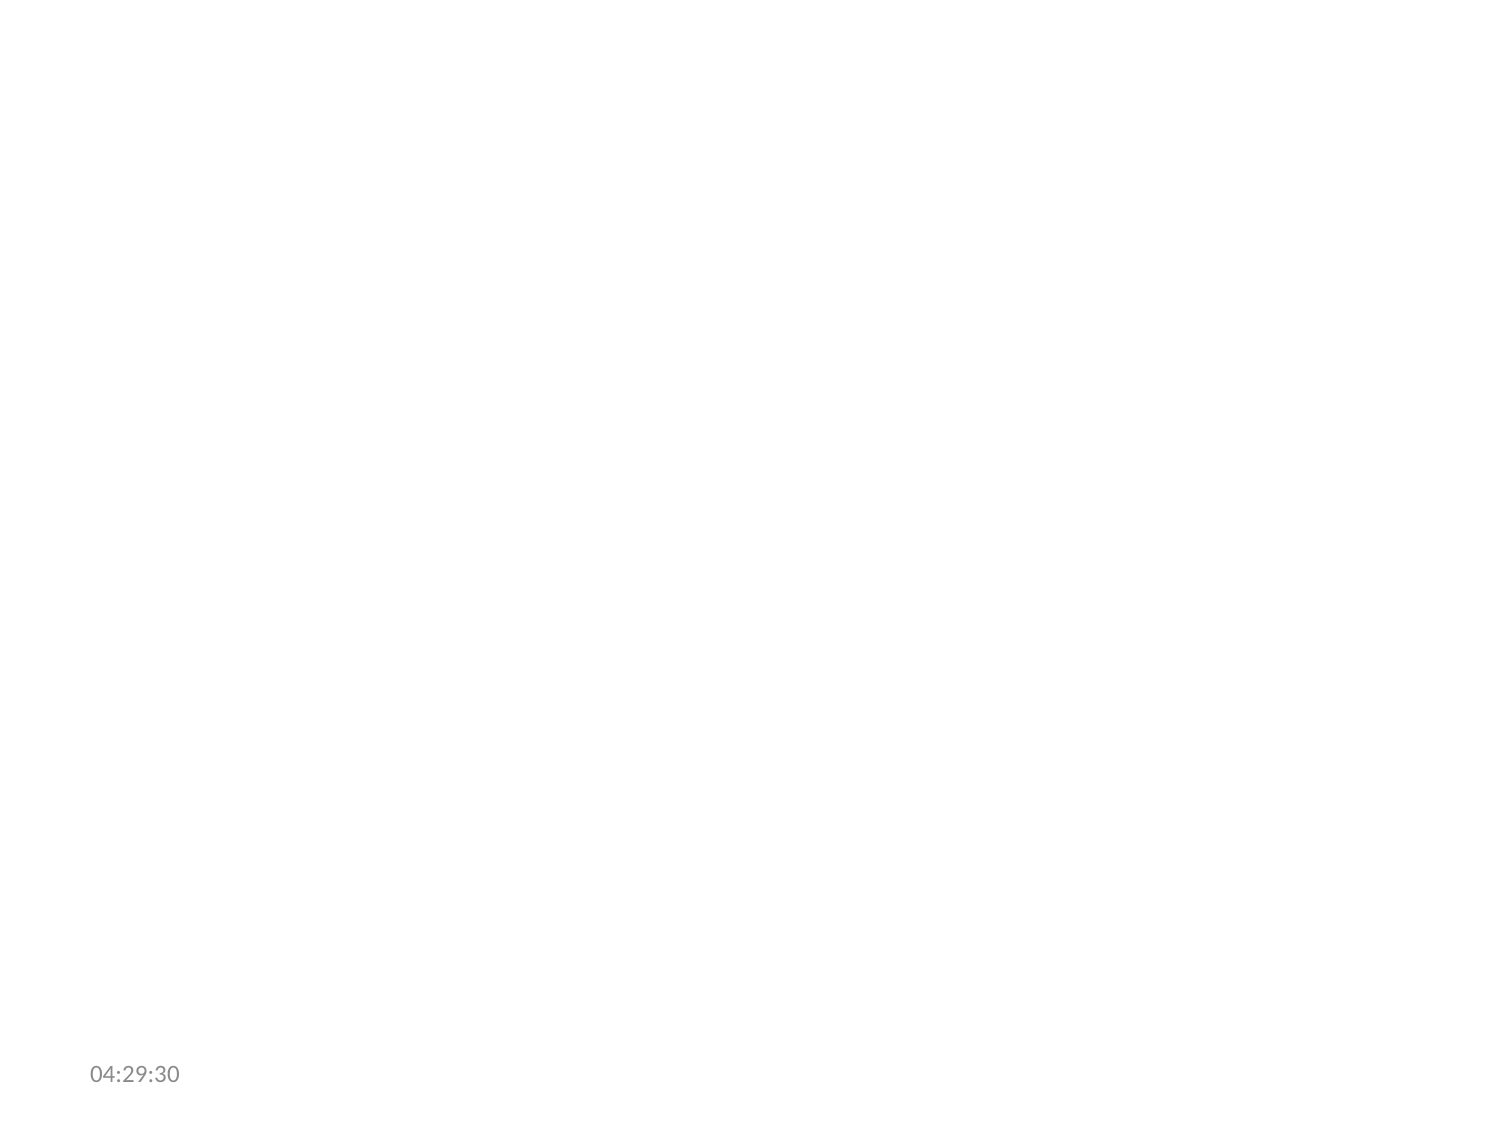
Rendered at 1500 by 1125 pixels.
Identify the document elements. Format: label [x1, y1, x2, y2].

slide_number [75, 1042, 425, 1103]
